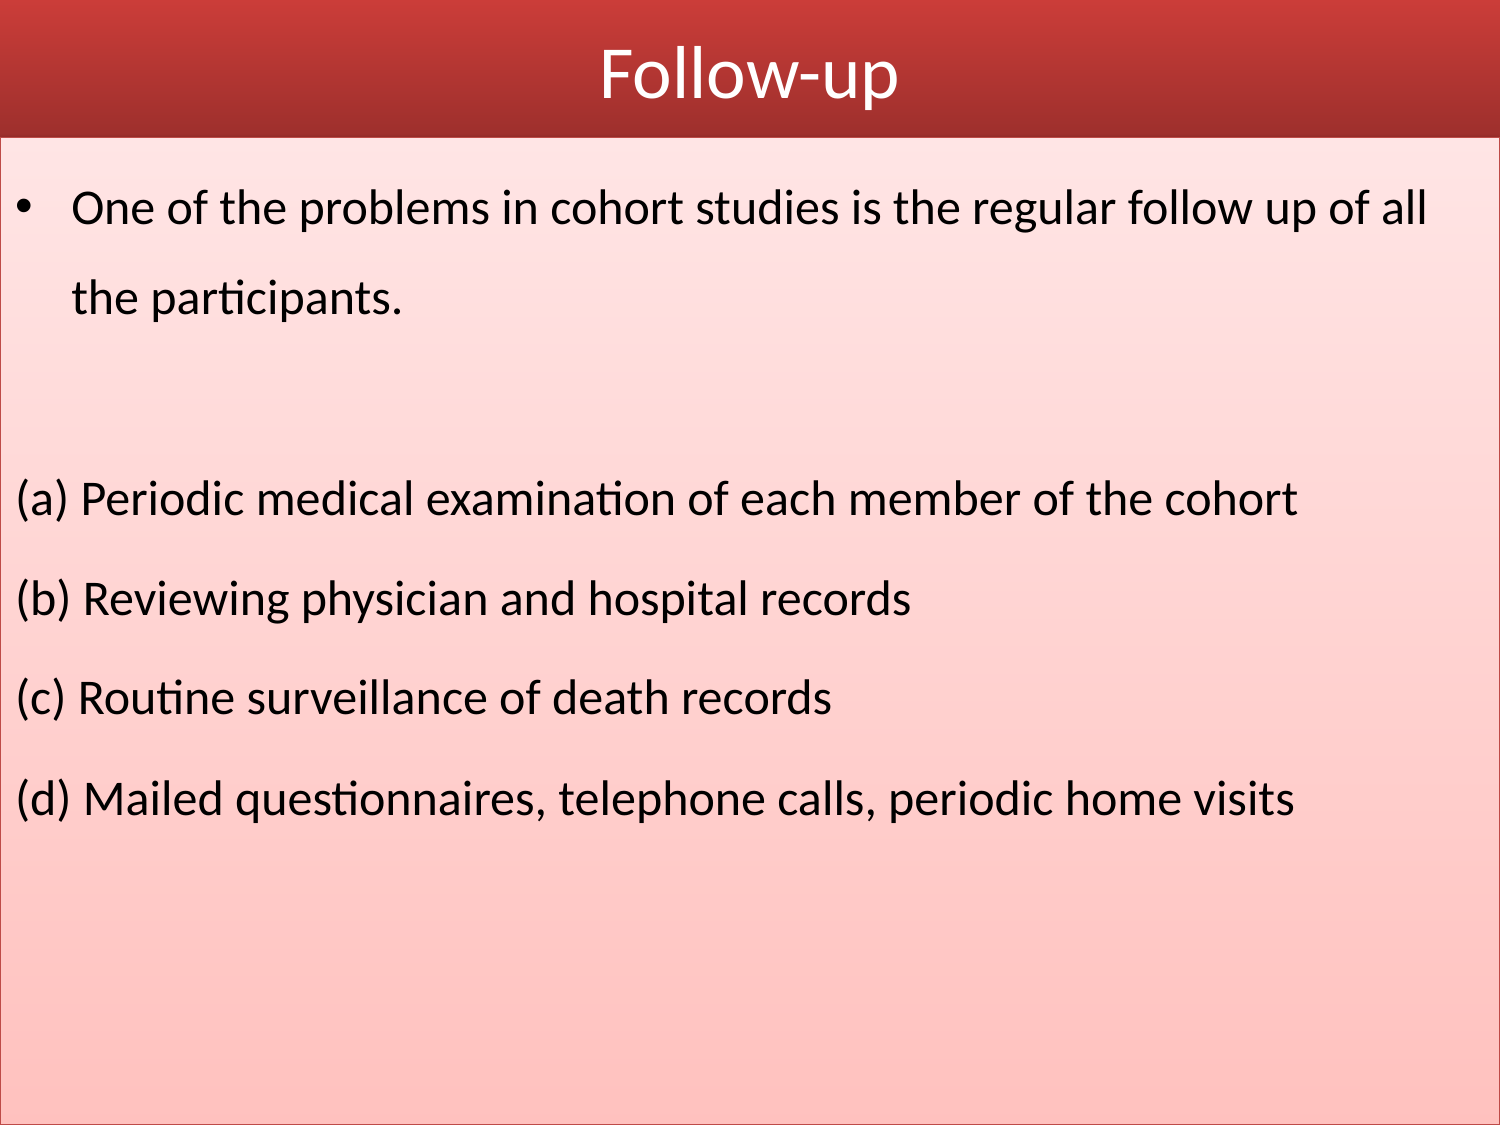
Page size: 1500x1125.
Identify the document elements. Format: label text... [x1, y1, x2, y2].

title Follow-up [0, 0, 1500, 137]
list One of the problems in cohort studies is the regular follow up of all the participants. (a) Periodic medical examination of each member of the cohort (b) Reviewing physician and hospital records (c) Routine surveillance of death records (d) Mailed questionnaires, telephone calls, periodic home visits [0, 137, 1500, 1125]
